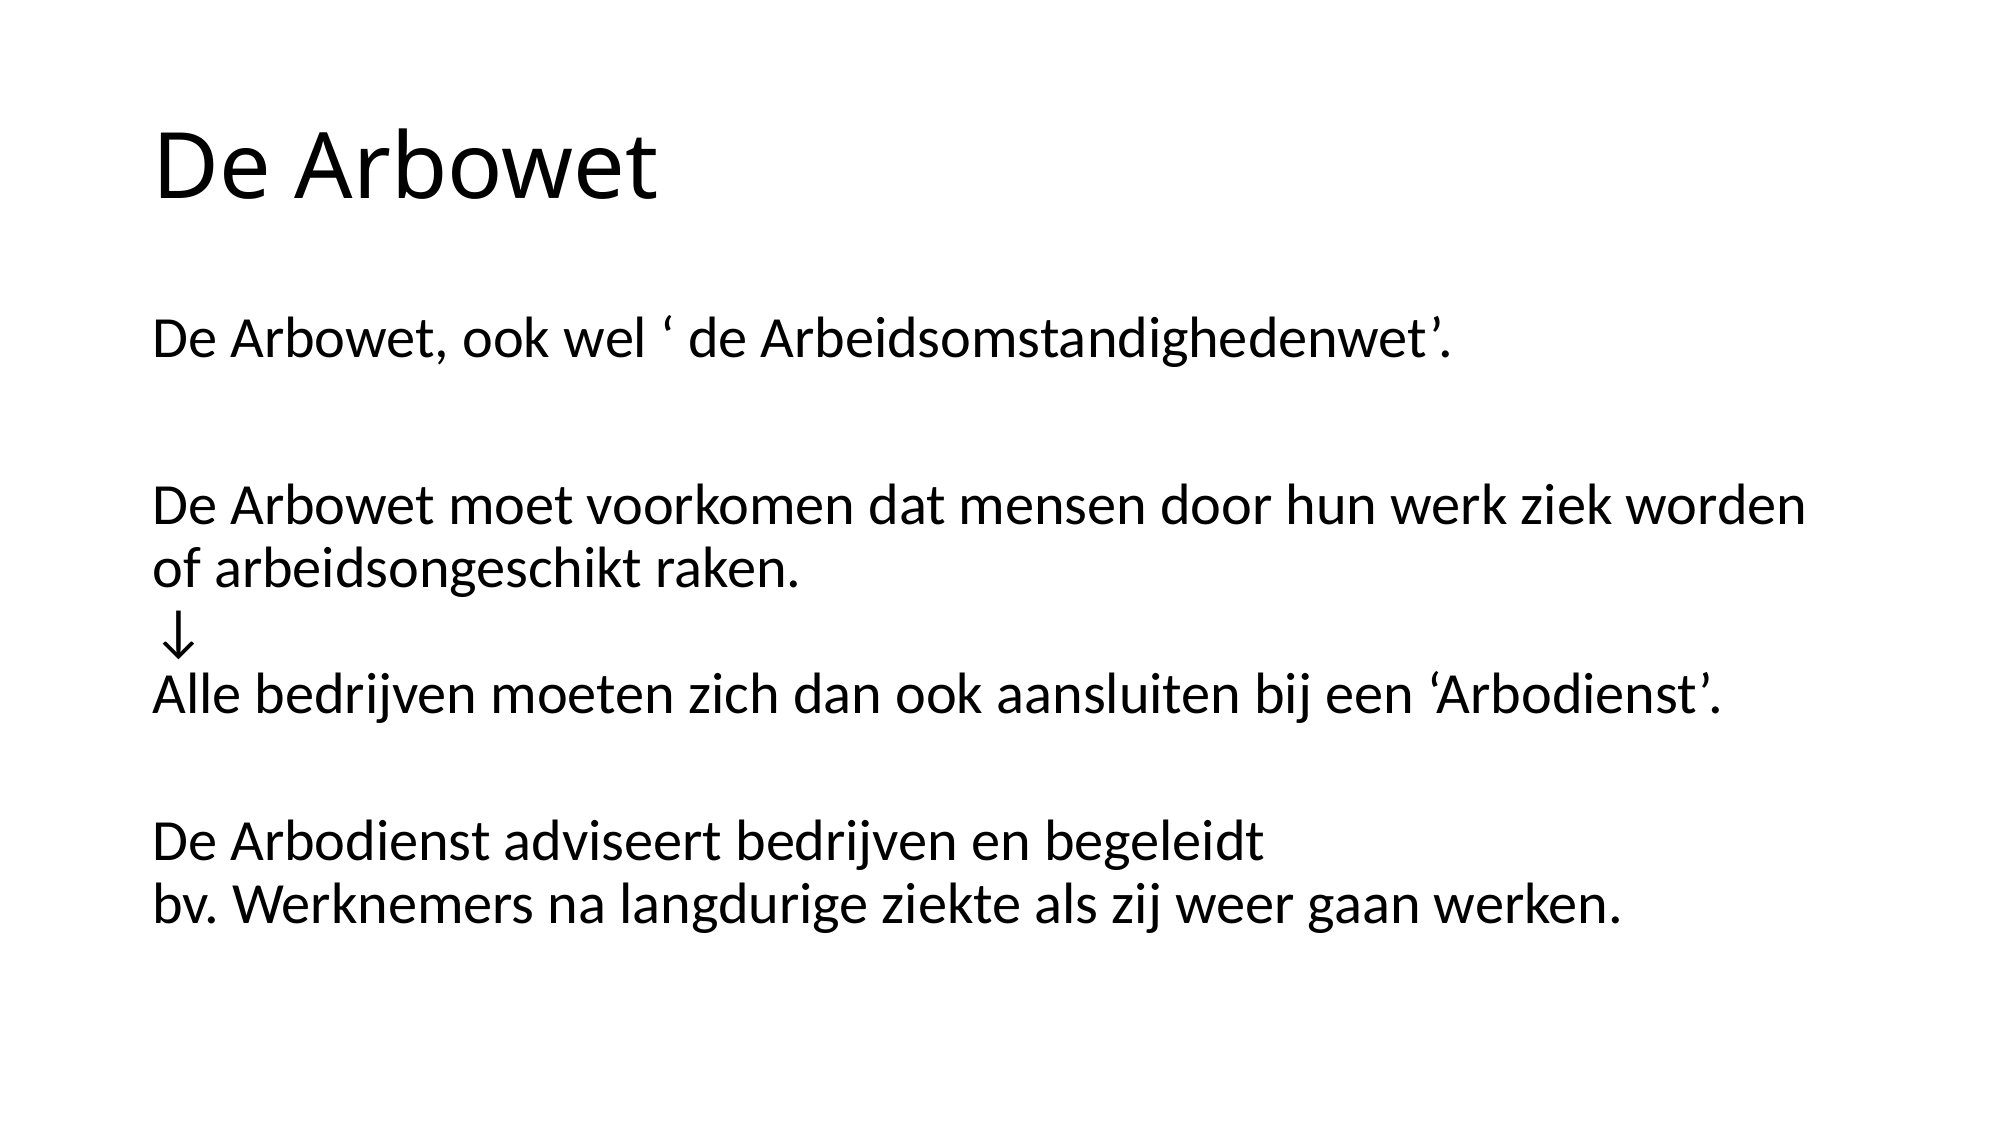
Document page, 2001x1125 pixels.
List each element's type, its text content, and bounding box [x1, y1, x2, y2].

list De Arbowet, ook wel ‘ de Arbeidsomstandighedenwet’. De Arbowet moet voorkomen dat mensen door hun werk ziek worden of arbeidsongeschikt raken. ↓ Alle bedrijven moeten zich dan ook aansluiten bij een ‘Arbodienst’. De Arbodienst adviseert bedrijven en begeleidt bv. Werknemers na langdurige ziekte als zij weer gaan werken. [137, 299, 1863, 1014]
title De Arbowet [137, 59, 1863, 278]
